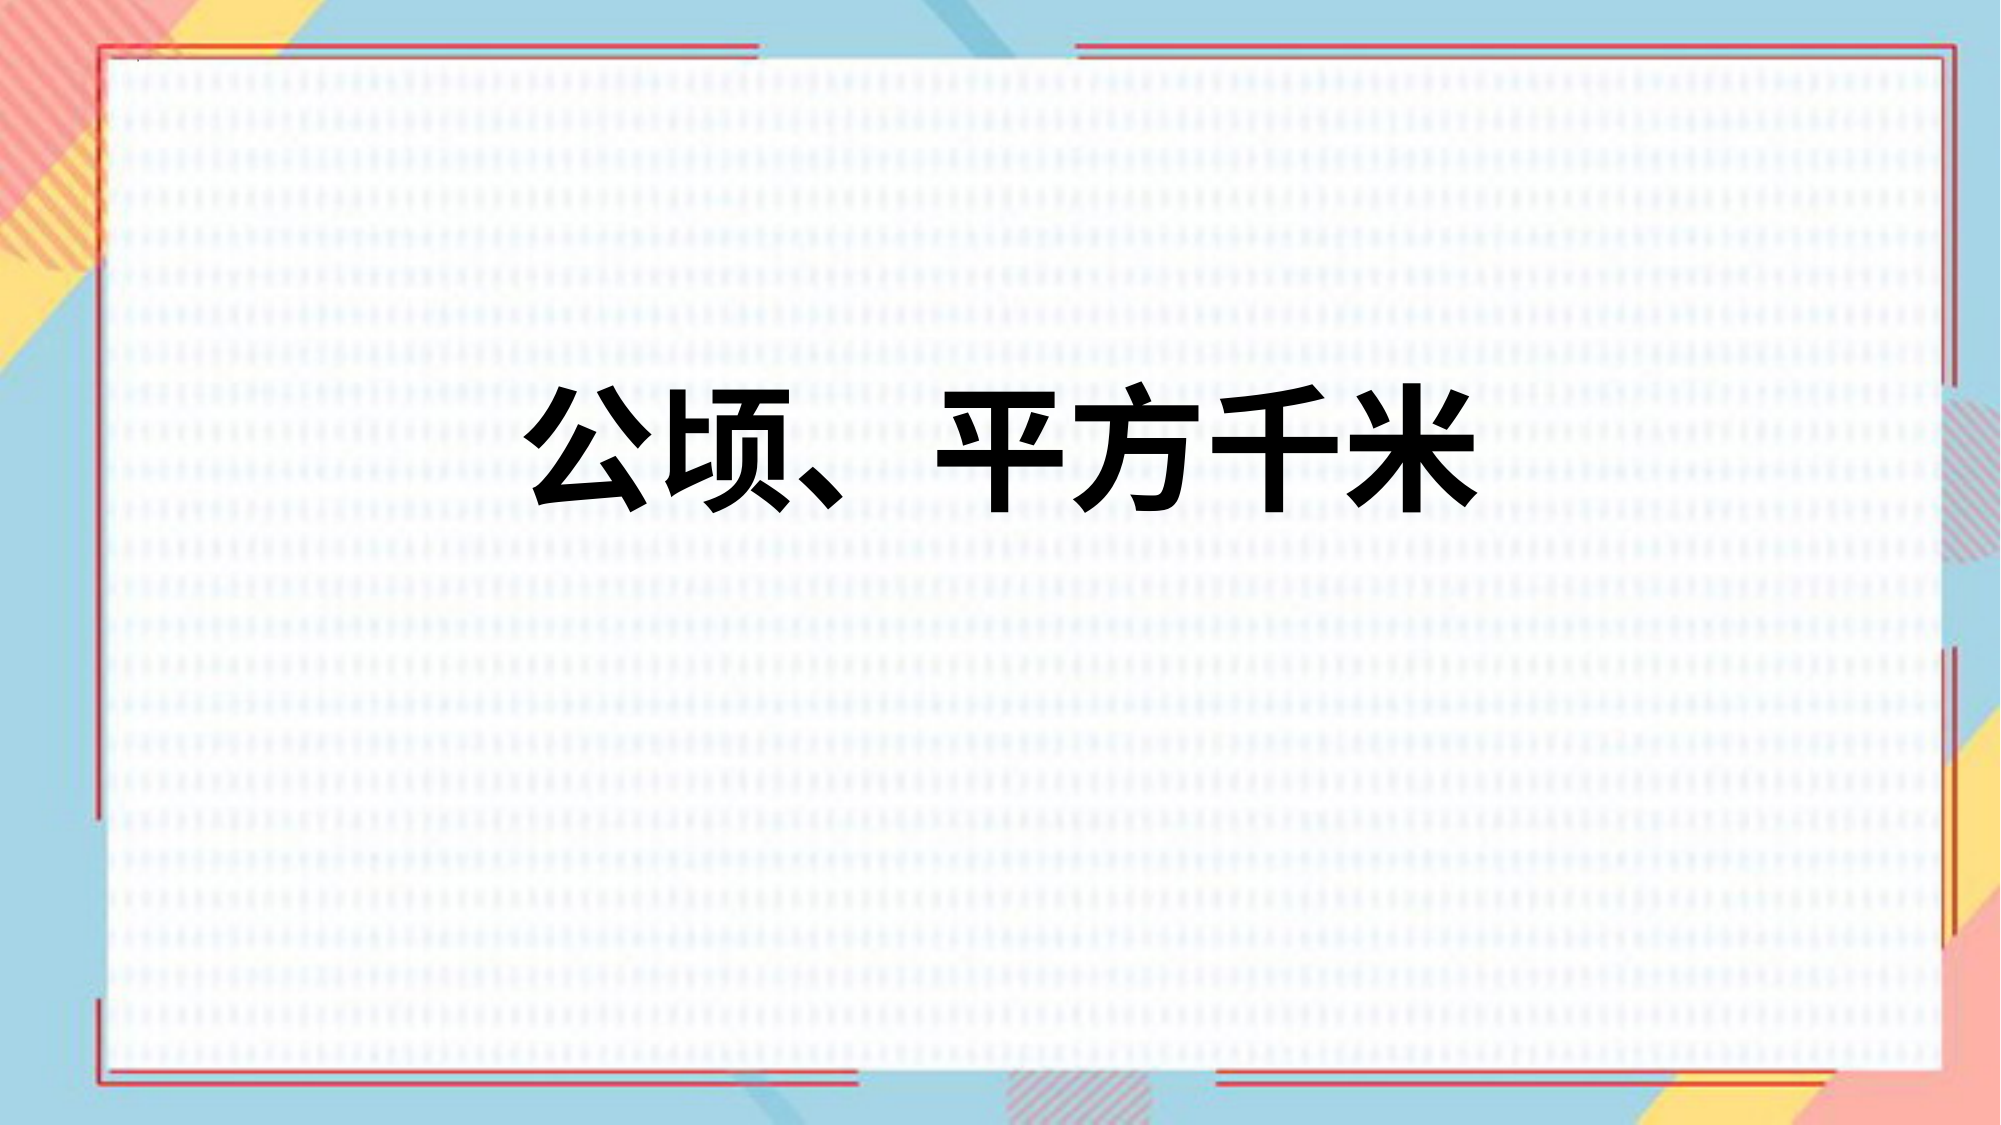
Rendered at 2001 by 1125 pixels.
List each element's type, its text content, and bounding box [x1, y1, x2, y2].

text_box 公顷、平方千米 [0, 355, 2000, 536]
picture [0, 0, 2001, 1125]
